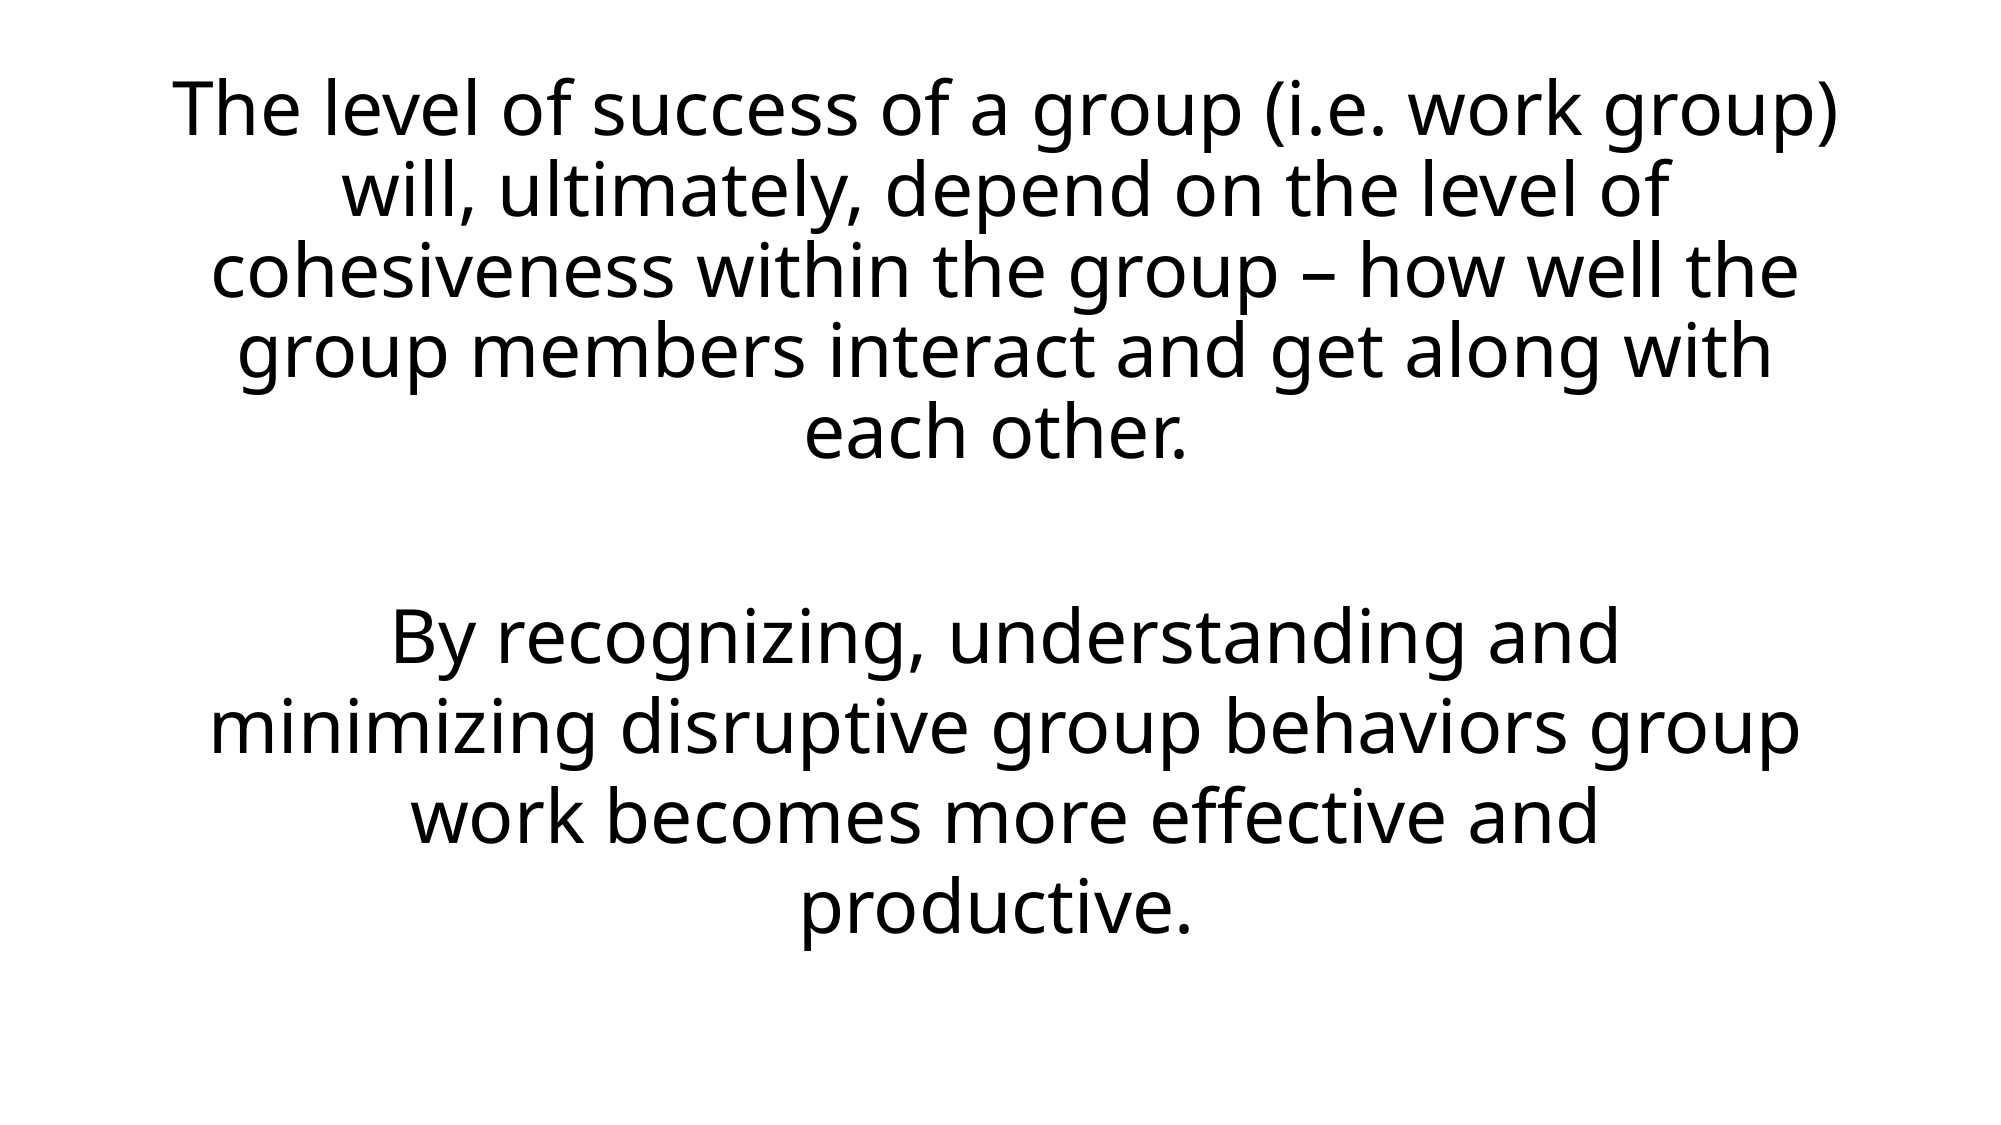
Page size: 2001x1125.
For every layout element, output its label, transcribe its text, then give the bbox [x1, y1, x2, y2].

title The level of success of a group (i.e. work group) will, ultimately, depend on the level of cohesiveness within the group – how well the group members interact and get along with each other. [143, 164, 1869, 382]
text_box By recognizing, understanding and minimizing disruptive group behaviors group work becomes more effective and productive. [188, 581, 1824, 956]
